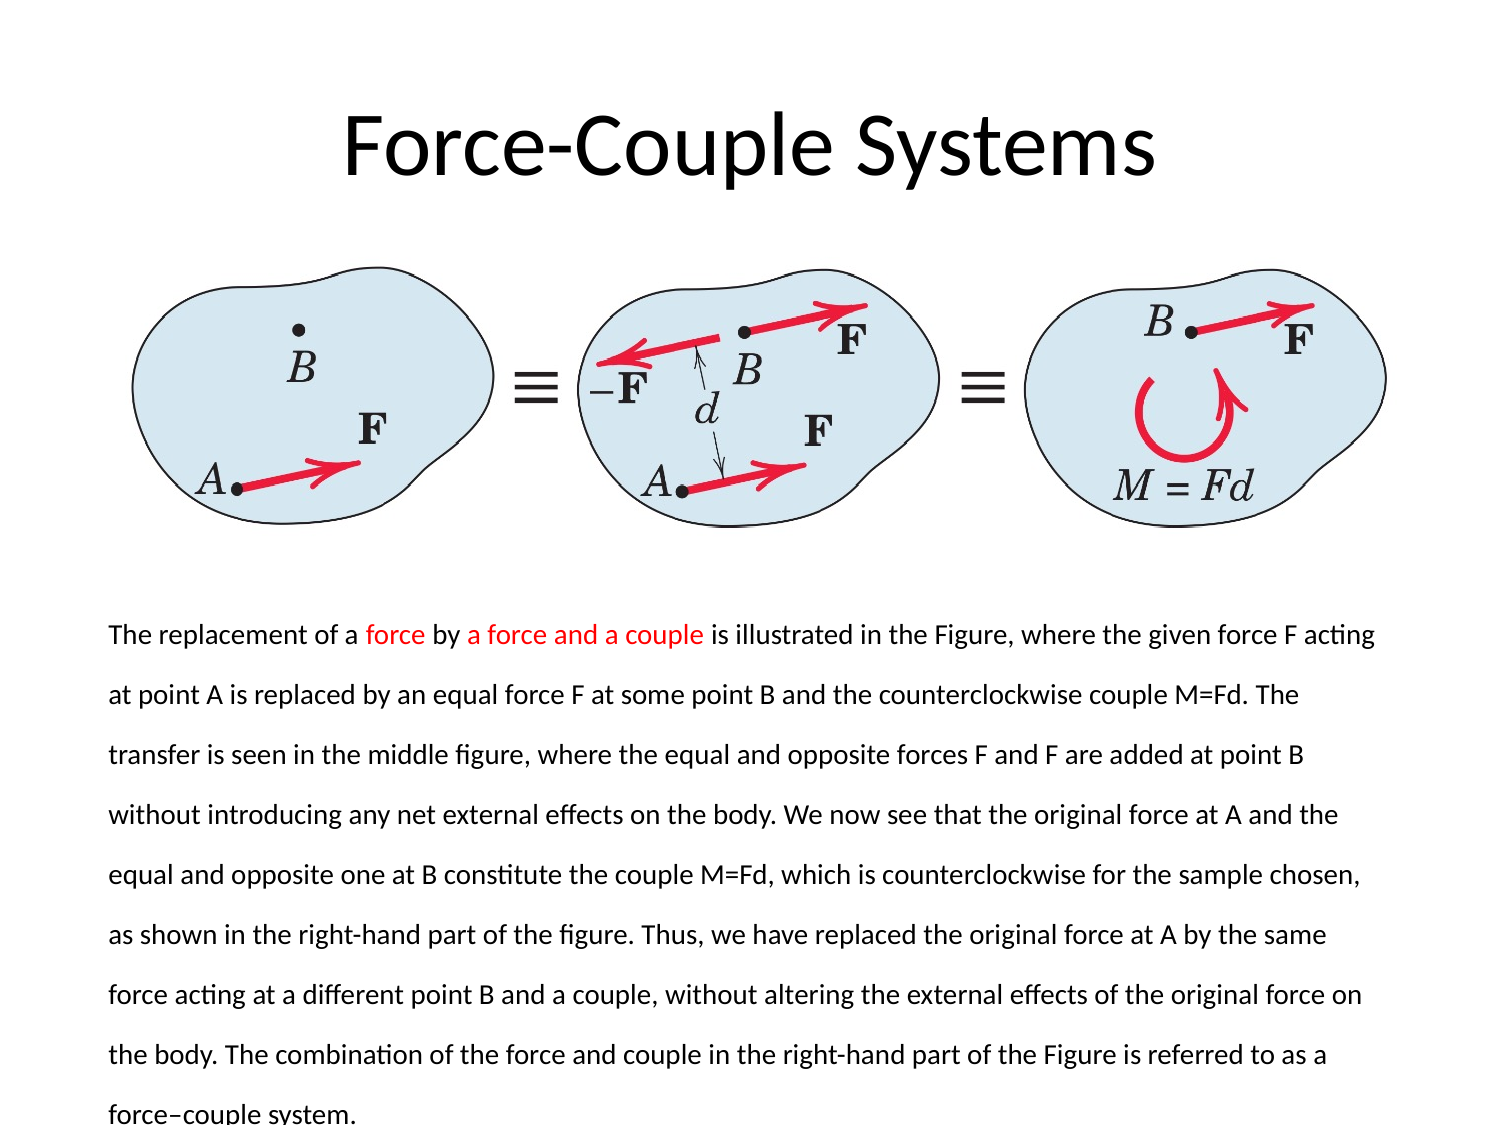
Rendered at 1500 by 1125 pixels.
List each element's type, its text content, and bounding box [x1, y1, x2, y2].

text_box The replacement of a force by a force and a couple is illustrated in the Figure, where the given force F acting at point A is replaced by an equal force F at some point B and the counterclockwise couple M=Fd. The transfer is seen in the middle figure, where the equal and opposite forces F and F are added at point B without introducing any net external effects on the body. We now see that the original force at A and the equal and opposite one at B constitute the couple M=Fd, which is counterclockwise for the sample chosen, as shown in the right-hand part of the figure. Thus, we have replaced the original force at A by the same force acting at a different point B and a couple, without altering the external effects of the original force on the body. The combination of the force and couple in the right-hand part of the Figure is referred to as a force–couple system. [93, 606, 1402, 1125]
title Force-Couple Systems [75, 45, 1425, 233]
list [93, 162, 1402, 600]
